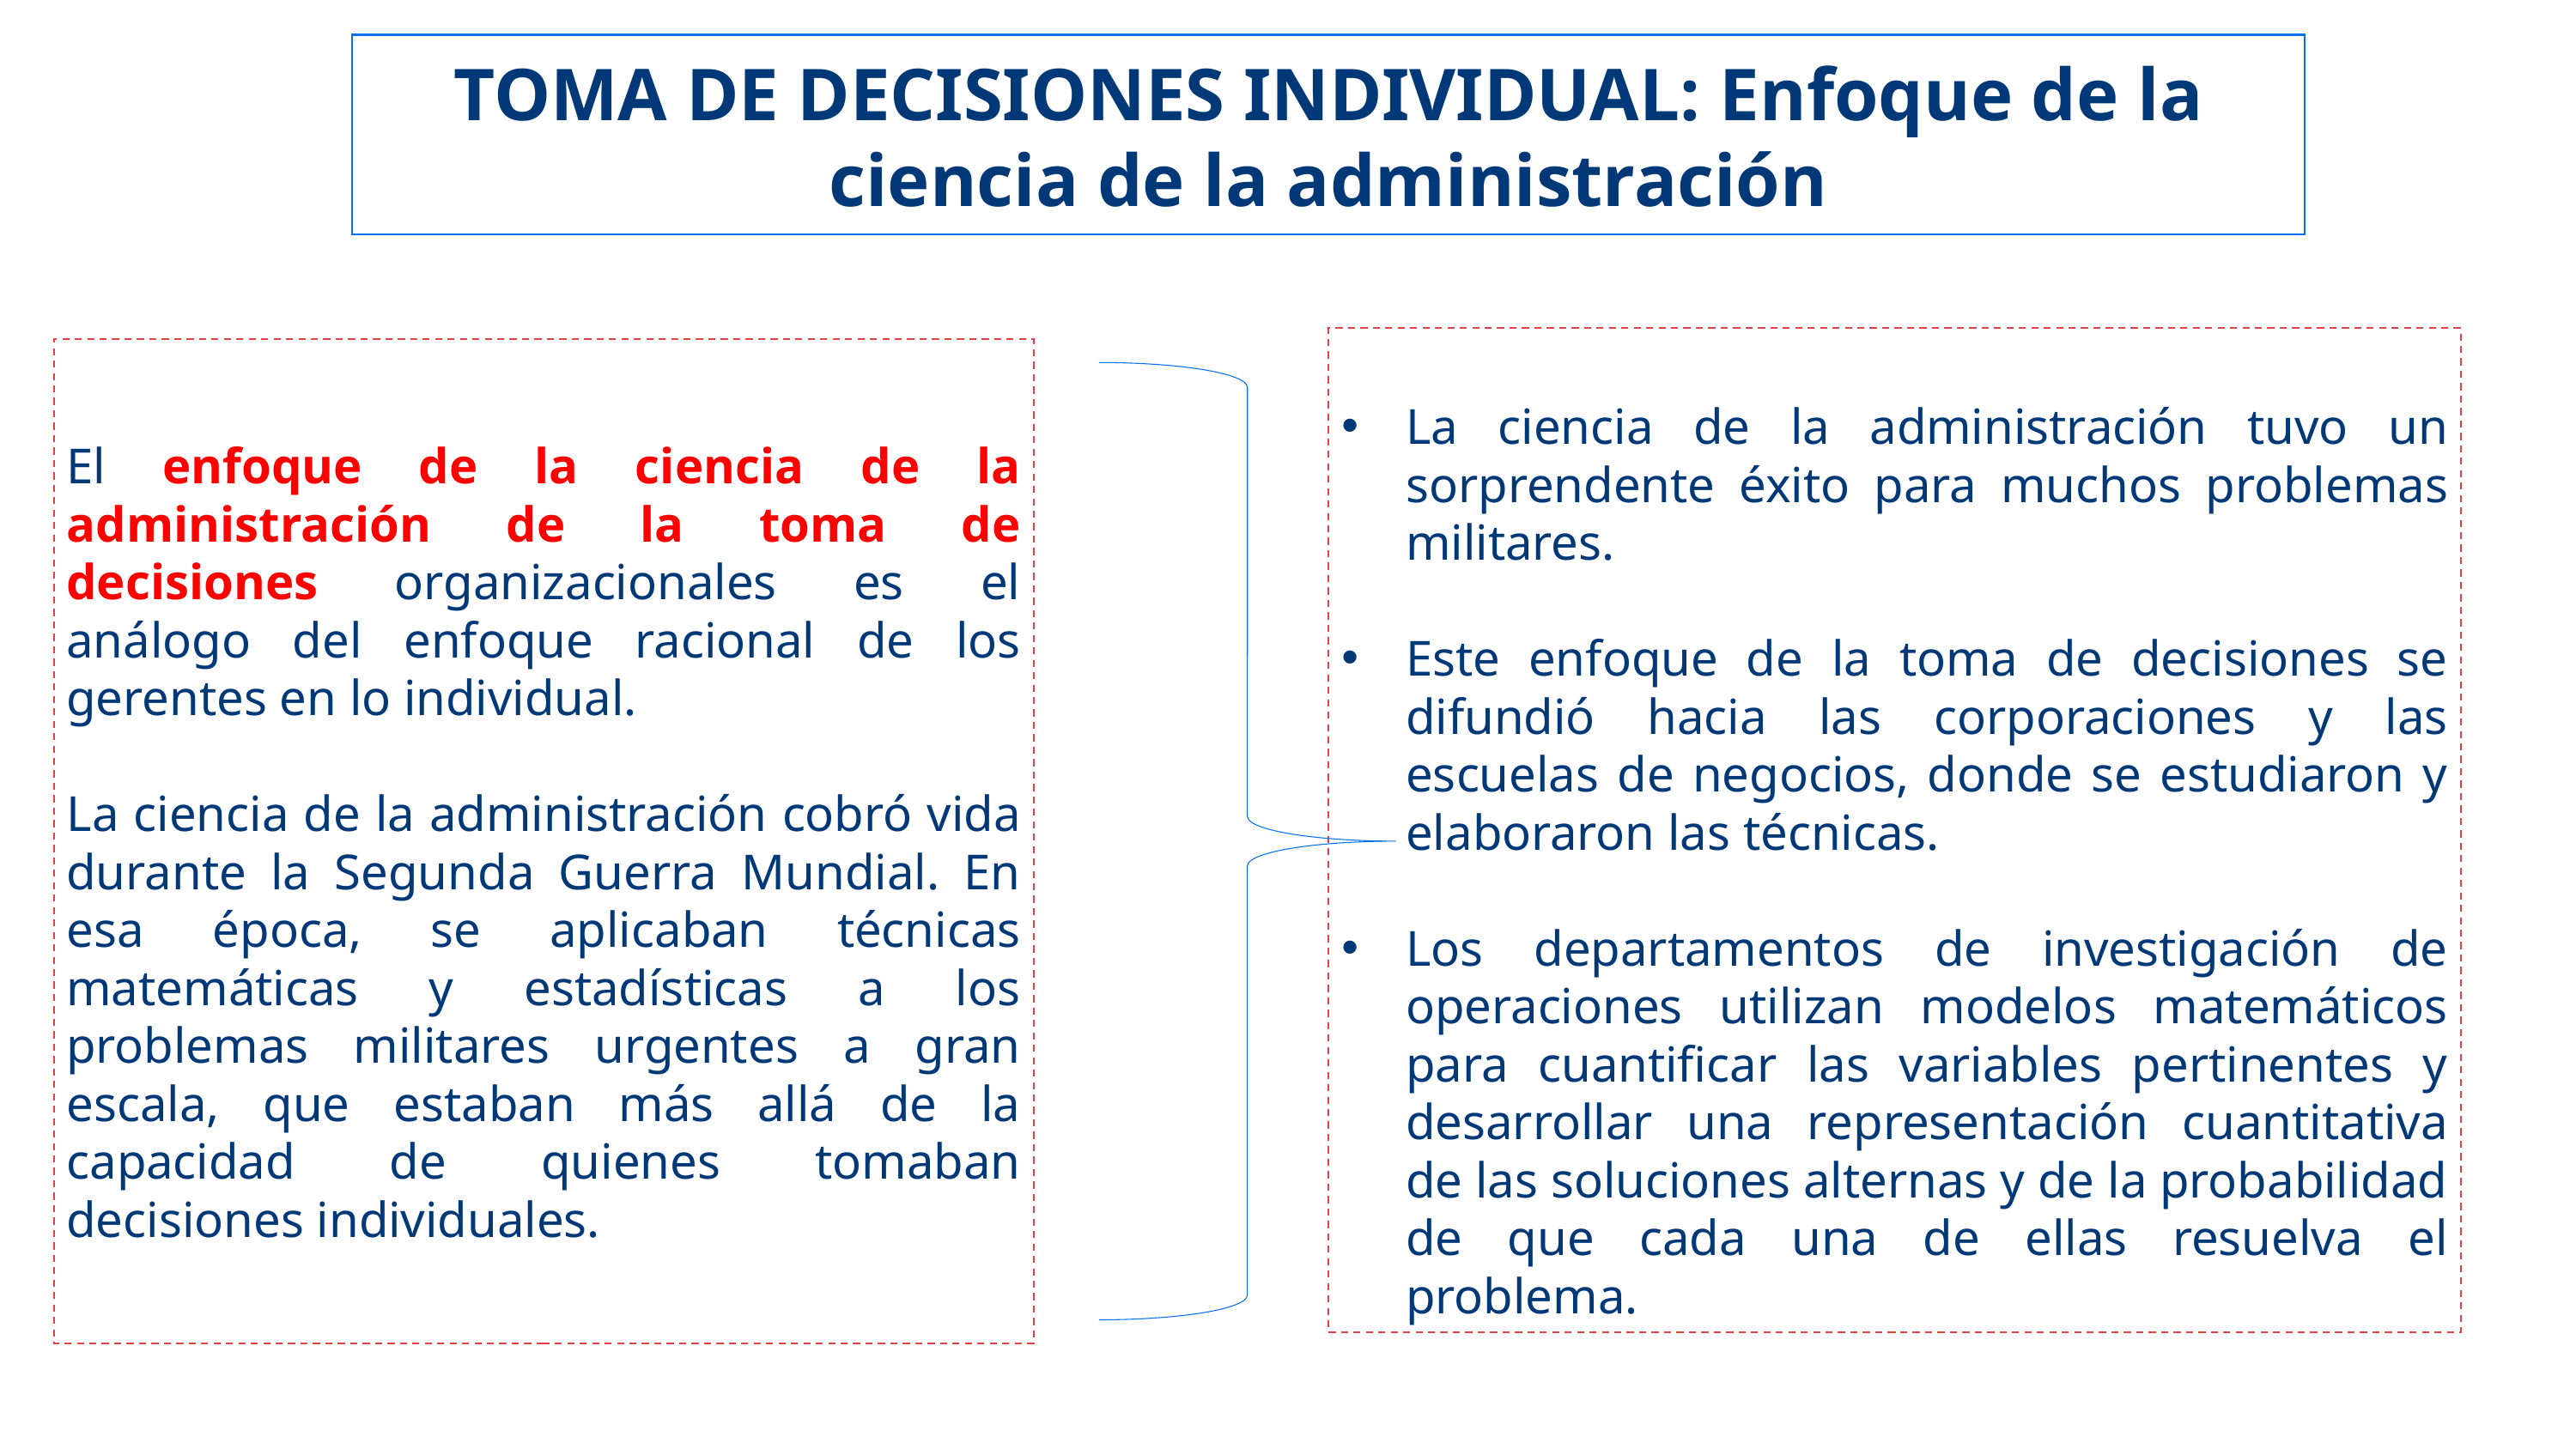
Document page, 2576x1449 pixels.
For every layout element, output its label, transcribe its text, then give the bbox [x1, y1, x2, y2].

text_box El enfoque de la ciencia de la administración de la toma de decisiones organizacionales es el análogo del enfoque racional de los gerentes en lo individual. La ciencia de la administración cobró vida durante la Segunda Guerra Mundial. En esa época, se aplicaban técnicas matemáticas y estadísticas a los problemas militares urgentes a gran escala, que estaban más allá de la capacidad de quienes tomaban decisiones individuales. [53, 338, 1034, 1343]
text_box TOMA DE DECISIONES INDIVIDUAL: Enfoque de la ciencia de la administración [352, 34, 2306, 235]
text_box La ciencia de la administración tuvo un sorprendente éxito para muchos problemas militares. Este enfoque de la toma de decisiones se difundió hacia las corporaciones y las escuelas de negocios, donde se estudiaron y elaboraron las técnicas. Los departamentos de investigación de operaciones utilizan modelos matemáticos para cuantificar las variables pertinentes y desarrollar una representación cuantitativa de las soluciones alternas y de la probabilidad de que cada una de ellas resuelva el problema. [1328, 328, 2461, 1333]
text_box [1098, 361, 1396, 1321]
